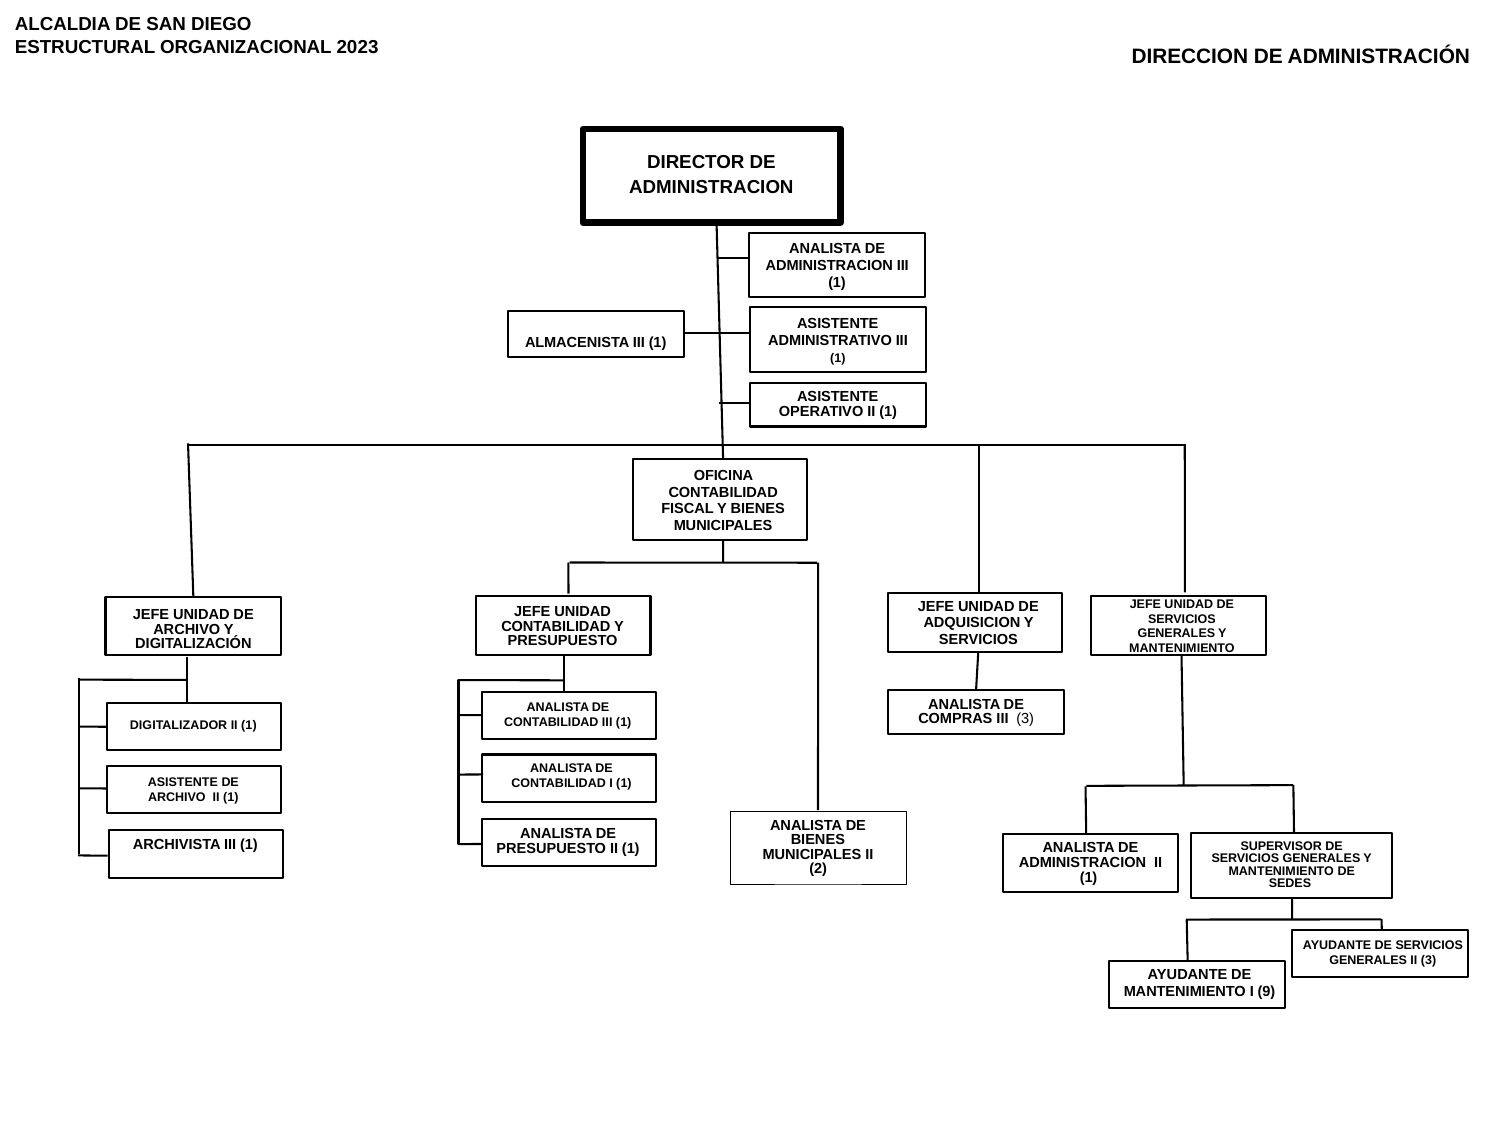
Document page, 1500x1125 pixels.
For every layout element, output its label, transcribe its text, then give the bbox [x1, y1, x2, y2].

text_box DIRECCION DE ADMINISTRACIÓN [1101, 35, 1500, 75]
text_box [77, 128, 1489, 1009]
text_box ALCALDIA DE SAN DIEGO ESTRUCTURAL ORGANIZACIONAL 2023 [0, 4, 528, 65]
